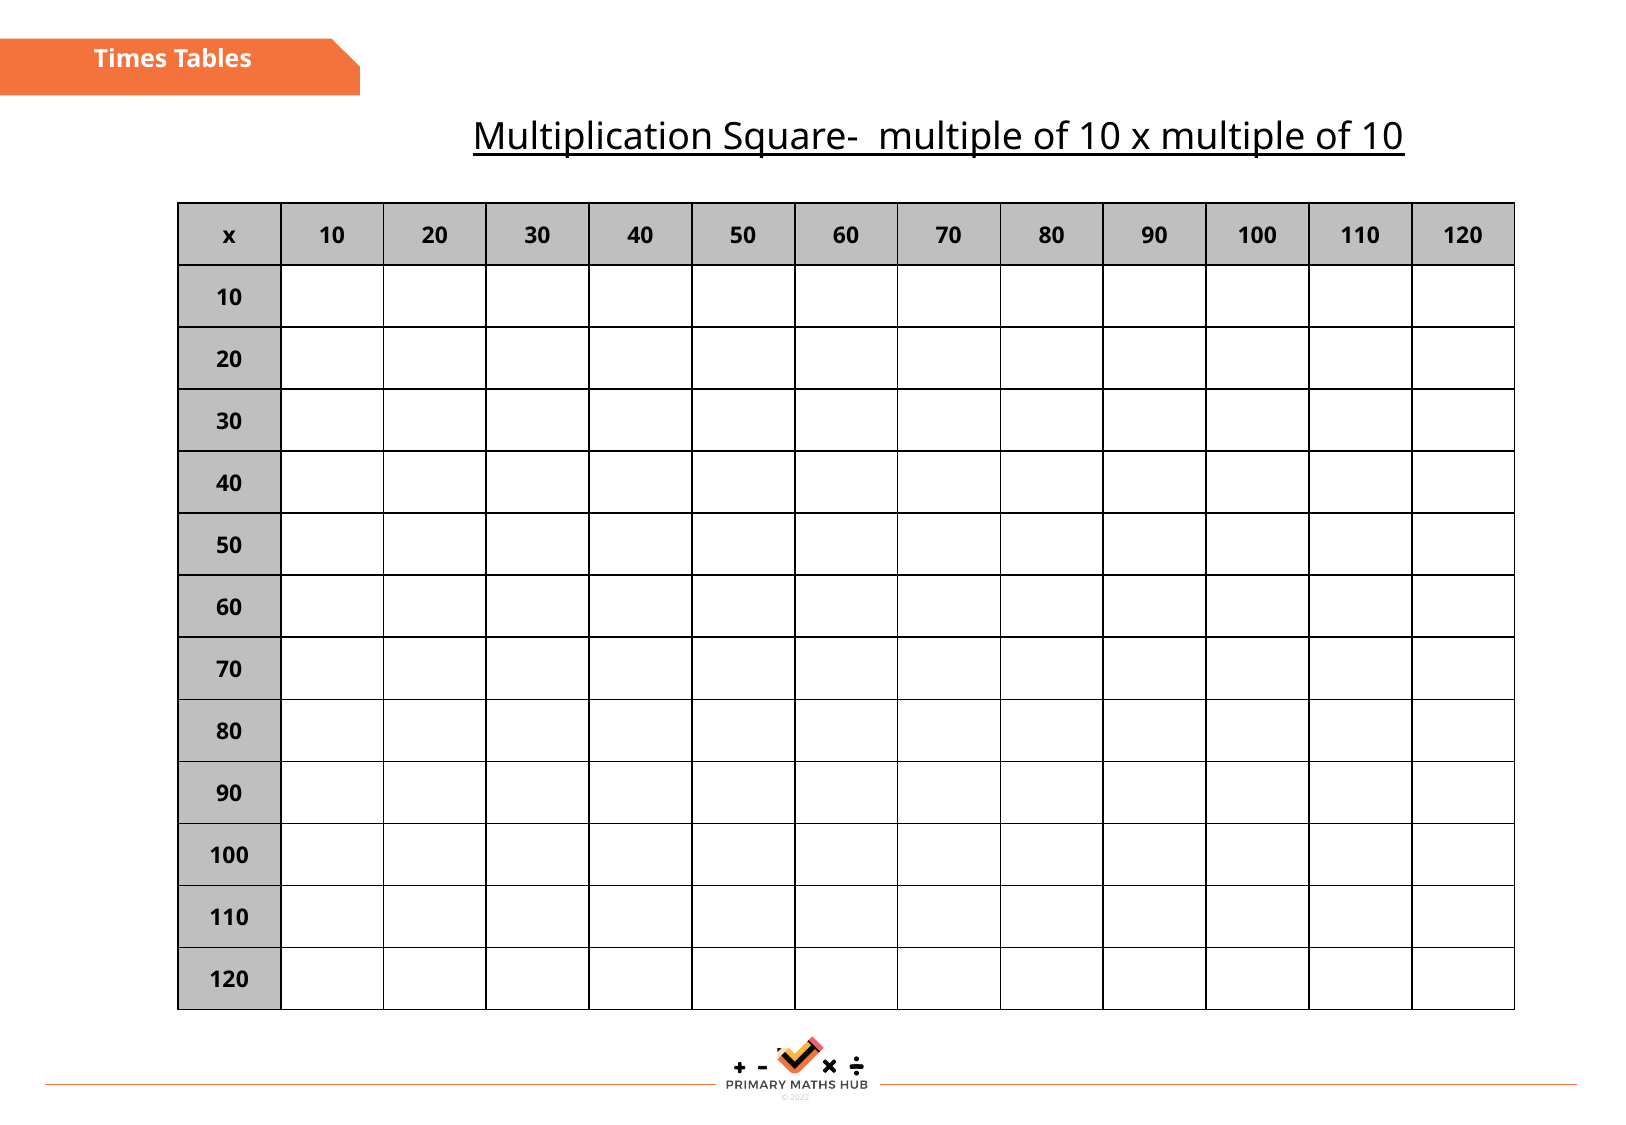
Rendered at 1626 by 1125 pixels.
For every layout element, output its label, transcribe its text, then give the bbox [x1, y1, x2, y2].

table_cell [796, 514, 897, 574]
table_cell [1310, 700, 1411, 761]
table_cell [693, 576, 794, 636]
table_cell [384, 824, 485, 885]
table_cell [487, 390, 588, 450]
table_cell [1413, 886, 1514, 947]
table_cell [282, 886, 383, 947]
table_cell [796, 452, 897, 512]
table_cell [282, 762, 383, 823]
table_cell [1413, 576, 1514, 636]
table_cell [384, 452, 485, 512]
table_cell [384, 700, 485, 761]
table_cell [1207, 266, 1308, 326]
table_cell [1310, 824, 1411, 885]
table_cell [796, 824, 897, 885]
table_cell [1310, 266, 1411, 326]
table_cell [693, 886, 794, 947]
table_cell [1104, 390, 1205, 450]
table_cell [590, 824, 691, 885]
table_cell [1310, 390, 1411, 450]
table_cell [487, 948, 588, 1009]
table_cell 80 [179, 700, 280, 761]
table_cell [1207, 452, 1308, 512]
table_cell [590, 638, 691, 699]
text_box Multiplication Square- multiple of 10 x multiple of 10 [457, 105, 1420, 165]
table_cell [796, 266, 897, 326]
table_cell [1001, 762, 1102, 823]
table_cell [1001, 824, 1102, 885]
table_cell [693, 638, 794, 699]
table_cell 70 [179, 638, 280, 699]
table_cell 120 [179, 948, 280, 1009]
table_cell [898, 514, 1000, 574]
table_cell [1413, 328, 1514, 388]
table_cell [1413, 948, 1514, 1009]
table_cell [898, 266, 1000, 326]
table_cell [796, 576, 897, 636]
table_cell [1413, 762, 1514, 823]
table_cell [898, 576, 1000, 636]
table_cell [384, 328, 485, 388]
table_cell [282, 638, 383, 699]
table_cell [796, 328, 897, 388]
table_cell [282, 824, 383, 885]
table_header 40 [590, 204, 691, 264]
table_cell [898, 700, 1000, 761]
table_cell [590, 328, 691, 388]
table_cell [898, 452, 1000, 512]
table_cell [1001, 700, 1102, 761]
table_cell [1413, 266, 1514, 326]
table_cell [1001, 328, 1102, 388]
table_cell [1413, 514, 1514, 574]
table_cell [1001, 576, 1102, 636]
table_cell [590, 266, 691, 326]
table_cell [1207, 948, 1308, 1009]
table_cell [1104, 762, 1205, 823]
table_cell [693, 700, 794, 761]
table_cell [898, 762, 1000, 823]
table_cell [1310, 328, 1411, 388]
table_header 80 [1001, 204, 1102, 264]
table_cell [1413, 700, 1514, 761]
table_cell [1104, 948, 1205, 1009]
table_cell [384, 948, 485, 1009]
table_cell 60 [179, 576, 280, 636]
text_box © 2022 [720, 1084, 870, 1110]
table_cell [1104, 886, 1205, 947]
table_cell [487, 266, 588, 326]
table_cell [384, 576, 485, 636]
table_cell 110 [179, 886, 280, 947]
table_header 10 [282, 204, 383, 264]
table_cell [487, 762, 588, 823]
table_cell [384, 638, 485, 699]
table_cell [1413, 824, 1514, 885]
table_cell [282, 328, 383, 388]
table_cell [1207, 824, 1308, 885]
table_header 110 [1310, 204, 1411, 264]
table_cell [282, 700, 383, 761]
table_cell [1310, 576, 1411, 636]
table_cell [487, 700, 588, 761]
table_cell [796, 948, 897, 1009]
table_cell [590, 452, 691, 512]
table_cell 20 [179, 328, 280, 388]
table_cell [796, 700, 897, 761]
table_cell [693, 328, 794, 388]
table_cell [590, 762, 691, 823]
table_cell [487, 638, 588, 699]
table_cell [282, 576, 383, 636]
table_cell [487, 452, 588, 512]
table_cell [1207, 700, 1308, 761]
table_cell [1104, 638, 1205, 699]
picture [722, 1034, 872, 1094]
table_header 30 [487, 204, 588, 264]
table_cell [384, 762, 485, 823]
table_cell [590, 948, 691, 1009]
table_header 60 [796, 204, 897, 264]
table_cell [1001, 390, 1102, 450]
table_cell [590, 700, 691, 761]
table_cell [796, 638, 897, 699]
table_cell 30 [179, 390, 280, 450]
table_cell [590, 390, 691, 450]
table_cell 40 [179, 452, 280, 512]
table_cell [1001, 514, 1102, 574]
table_cell [1207, 514, 1308, 574]
table_cell [1207, 886, 1308, 947]
table_cell [1310, 514, 1411, 574]
table_cell [898, 328, 1000, 388]
table_header 100 [1207, 204, 1308, 264]
table_cell [1207, 328, 1308, 388]
table_cell 10 [179, 266, 280, 326]
table_cell [1413, 390, 1514, 450]
table_cell [1413, 452, 1514, 512]
table_cell [282, 514, 383, 574]
table_cell [1104, 514, 1205, 574]
table_cell [693, 514, 794, 574]
table_cell [796, 390, 897, 450]
table_cell [1310, 886, 1411, 947]
table_cell [693, 390, 794, 450]
table_cell [1001, 638, 1102, 699]
table_cell 50 [179, 514, 280, 574]
table_cell [898, 886, 1000, 947]
table_cell [384, 390, 485, 450]
table_cell [1104, 824, 1205, 885]
table_cell [1413, 638, 1514, 699]
table_cell [1207, 576, 1308, 636]
table_cell [693, 824, 794, 885]
text_box Times Tables [0, 37, 361, 97]
table_cell [693, 762, 794, 823]
table_cell [1310, 452, 1411, 512]
table_cell [1310, 762, 1411, 823]
table_cell [1104, 452, 1205, 512]
table_cell [282, 452, 383, 512]
table_cell [384, 886, 485, 947]
table_cell [1104, 576, 1205, 636]
table_cell [487, 576, 588, 636]
table_cell [898, 638, 1000, 699]
table_cell [693, 452, 794, 512]
table_cell [384, 514, 485, 574]
table_cell [898, 824, 1000, 885]
table_cell [384, 266, 485, 326]
table_cell [487, 824, 588, 885]
table_cell [898, 948, 1000, 1009]
table_cell [1001, 452, 1102, 512]
table_cell [590, 514, 691, 574]
table_cell [282, 948, 383, 1009]
table_cell [1207, 638, 1308, 699]
table_cell 100 [179, 824, 280, 885]
table_cell [282, 266, 383, 326]
table_cell [693, 948, 794, 1009]
table_header 90 [1104, 204, 1205, 264]
table_cell [590, 886, 691, 947]
table_cell [487, 328, 588, 388]
table_cell [1207, 762, 1308, 823]
table_cell [1310, 638, 1411, 699]
table_cell [1001, 886, 1102, 947]
table_cell [1104, 700, 1205, 761]
table_cell [1001, 948, 1102, 1009]
table_header x [179, 204, 280, 264]
table_cell [796, 762, 897, 823]
table_cell [282, 390, 383, 450]
table_cell [898, 390, 1000, 450]
table_cell [487, 514, 588, 574]
table_cell [1001, 266, 1102, 326]
table_cell [1207, 390, 1308, 450]
table_cell [1104, 328, 1205, 388]
table_cell [796, 886, 897, 947]
table_header 50 [693, 204, 794, 264]
table_cell [693, 266, 794, 326]
table_header 120 [1413, 204, 1514, 264]
table_cell [1104, 266, 1205, 326]
table_header 70 [898, 204, 1000, 264]
table_cell [1310, 948, 1411, 1009]
table_cell 90 [179, 762, 280, 823]
table_cell [487, 886, 588, 947]
table_header 20 [384, 204, 485, 264]
table_cell [590, 576, 691, 636]
